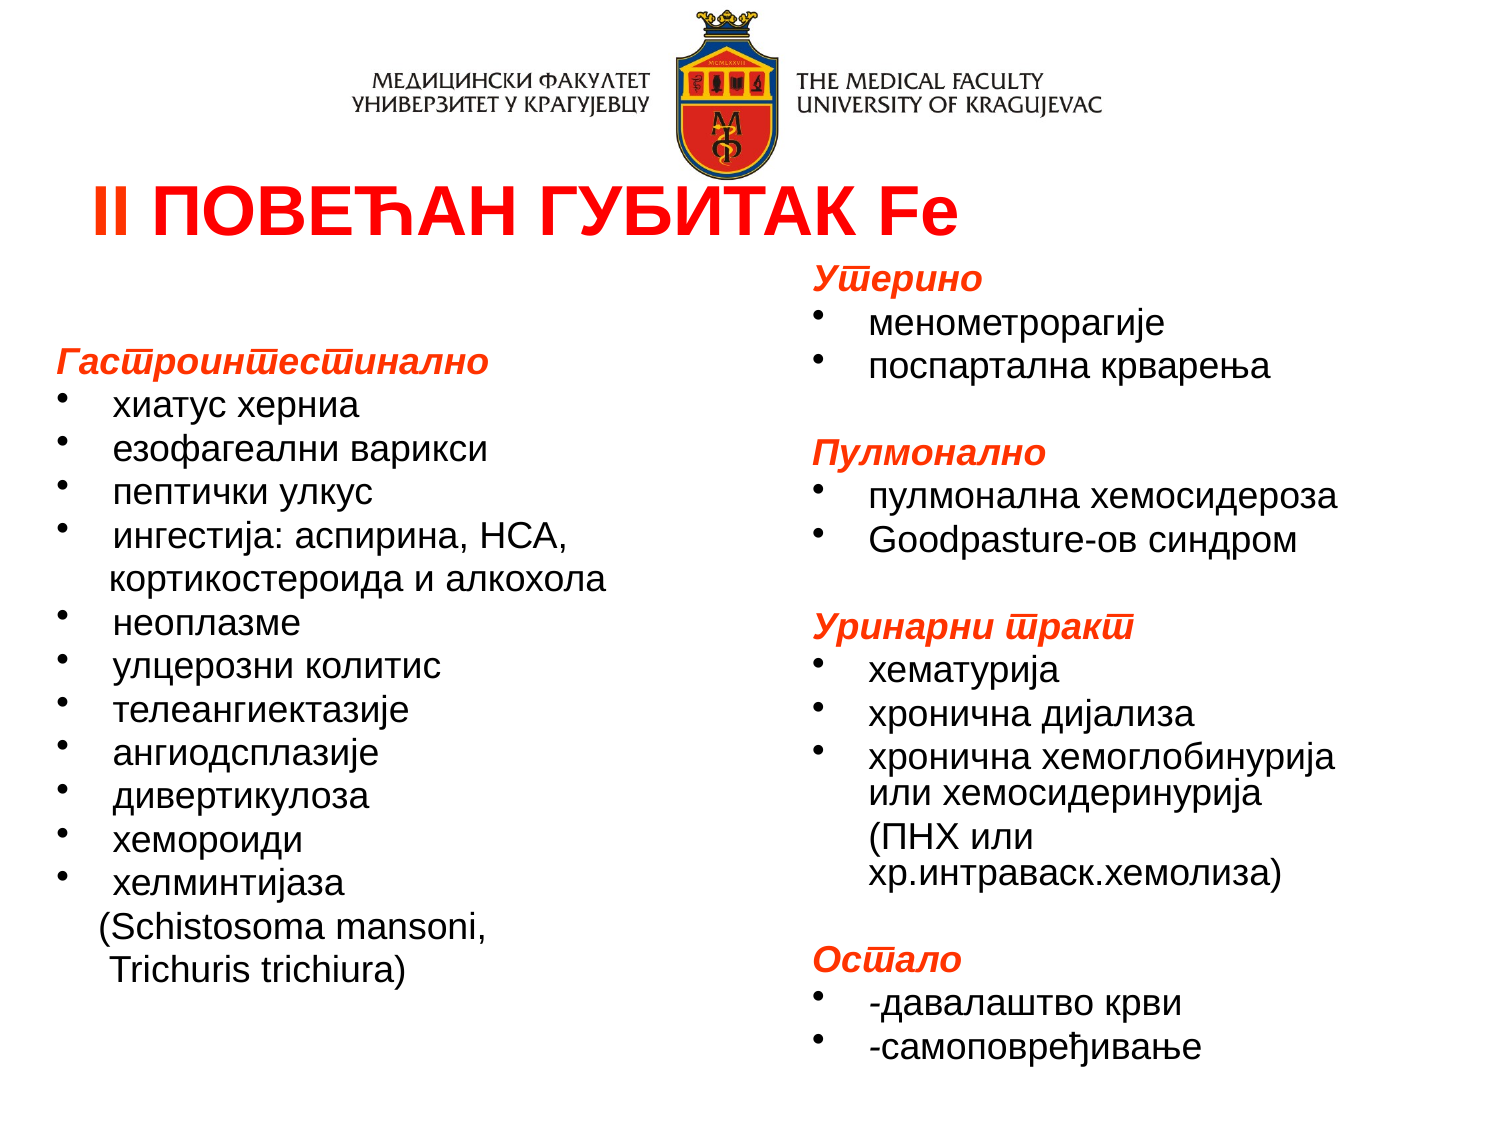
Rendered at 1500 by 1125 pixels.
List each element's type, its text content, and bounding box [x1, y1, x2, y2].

list Утерино менометрорагије поспартална крварења Пулмонално пулмонална хемосидероза Goоdpasture-ов синдром Уринарни тракт хематурија хронична дијализа хронична хемоглобинурија или хемосидеринурија (ПНХ или хр.интраваск.хемолиза) Остало -давалаштво крви -самоповређивање [796, 255, 1411, 1106]
title II ПОВЕЋАН ГУБИТАК Fe [76, 113, 1400, 291]
list Гастроинтестинално хиатус херниа езофагеални варикси пептички улкус ингестија: аспирина, НСА, кортикостероида и алкохола неоплазме улцерозни колитис телеангиектазије ангиодсплазије дивертикулоза хемороиди хелминтијаза (Schistosoma mansoni, Trichuris trichiura) [40, 337, 749, 1082]
picture [328, 0, 1125, 113]
